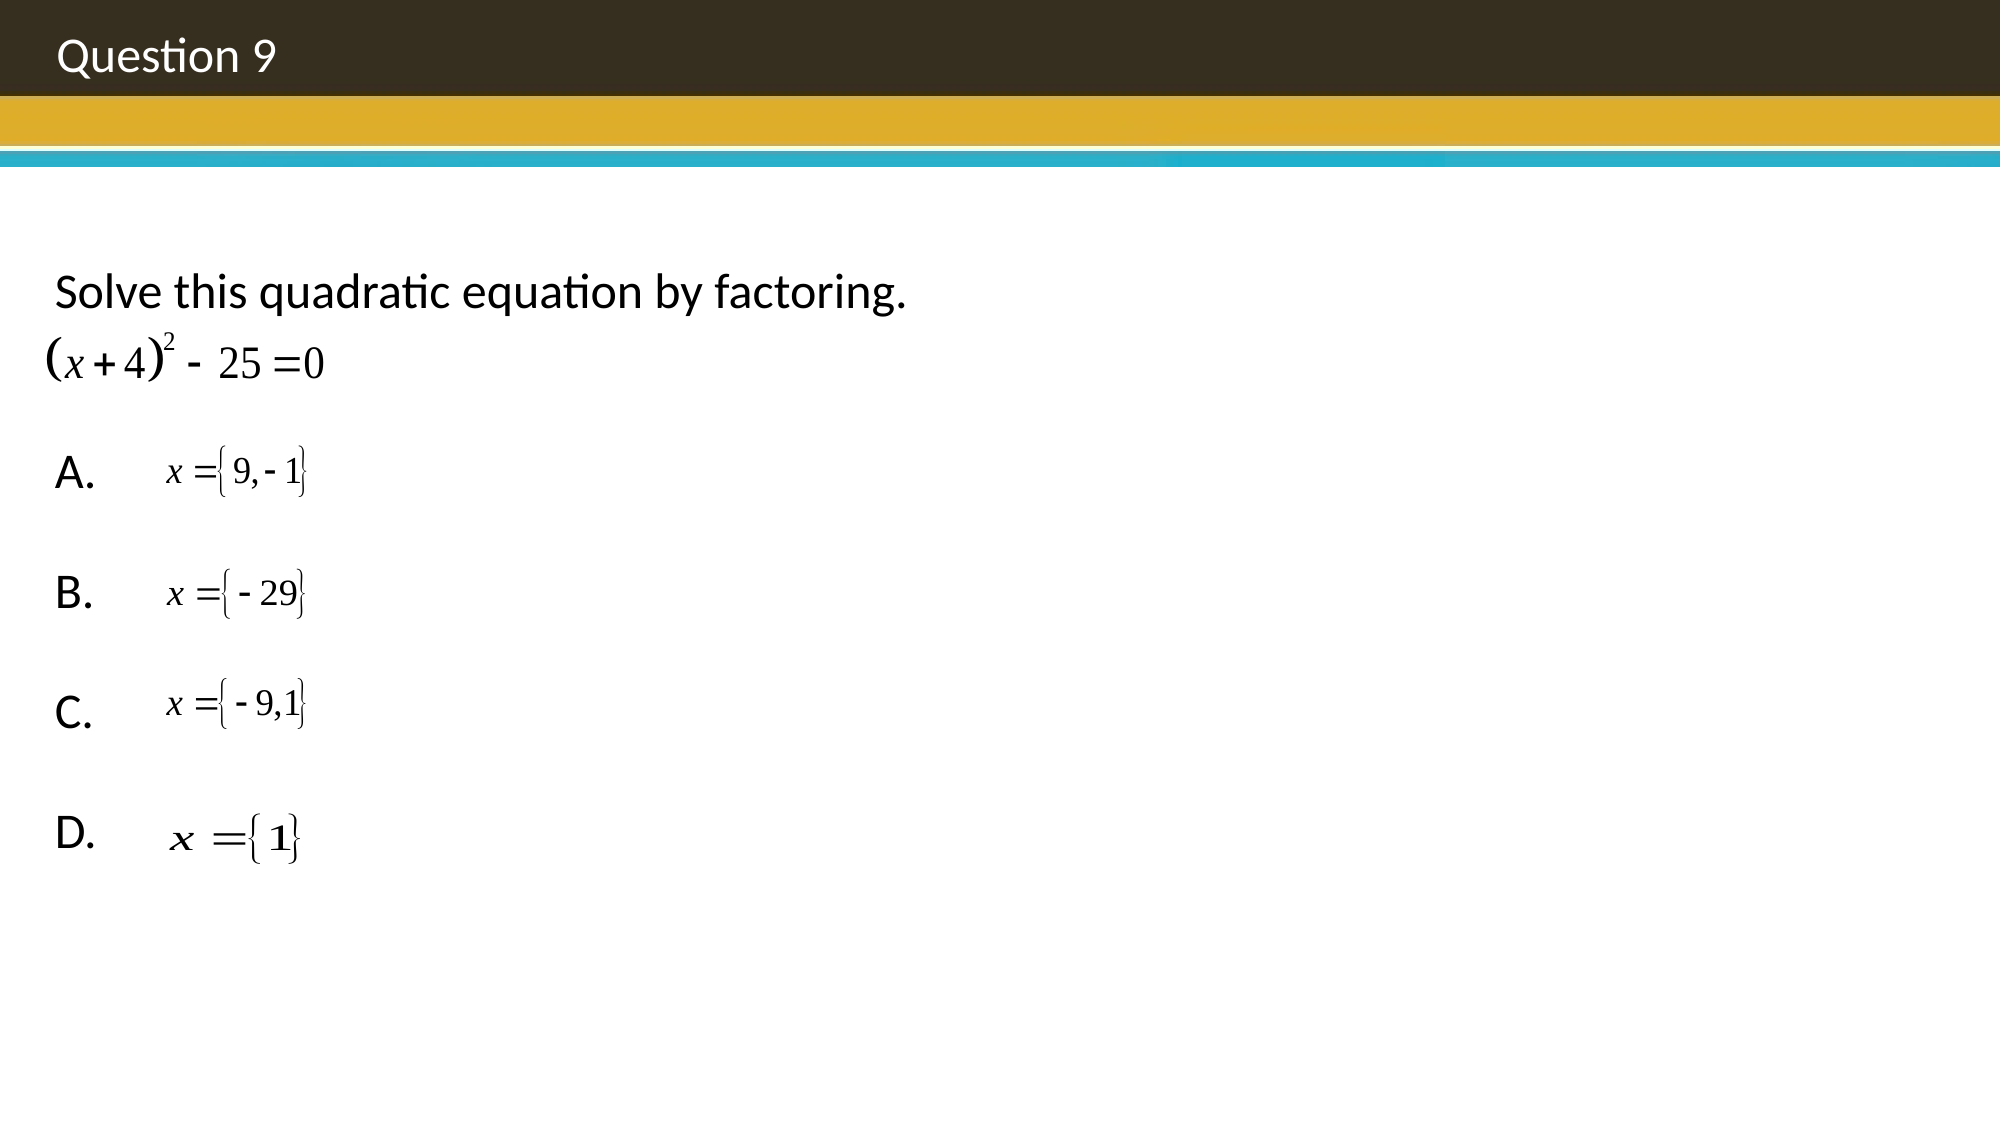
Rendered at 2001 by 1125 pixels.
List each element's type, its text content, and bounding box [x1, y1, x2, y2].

picture [159, 809, 320, 873]
picture [159, 674, 320, 738]
picture [0, 0, 2000, 167]
text_box Question 9 [41, 14, 293, 90]
picture [159, 442, 320, 506]
text_box Solve this quadratic equation by factoring. A. B. C. D. [40, 250, 1935, 866]
picture [159, 565, 320, 628]
picture [40, 319, 332, 406]
